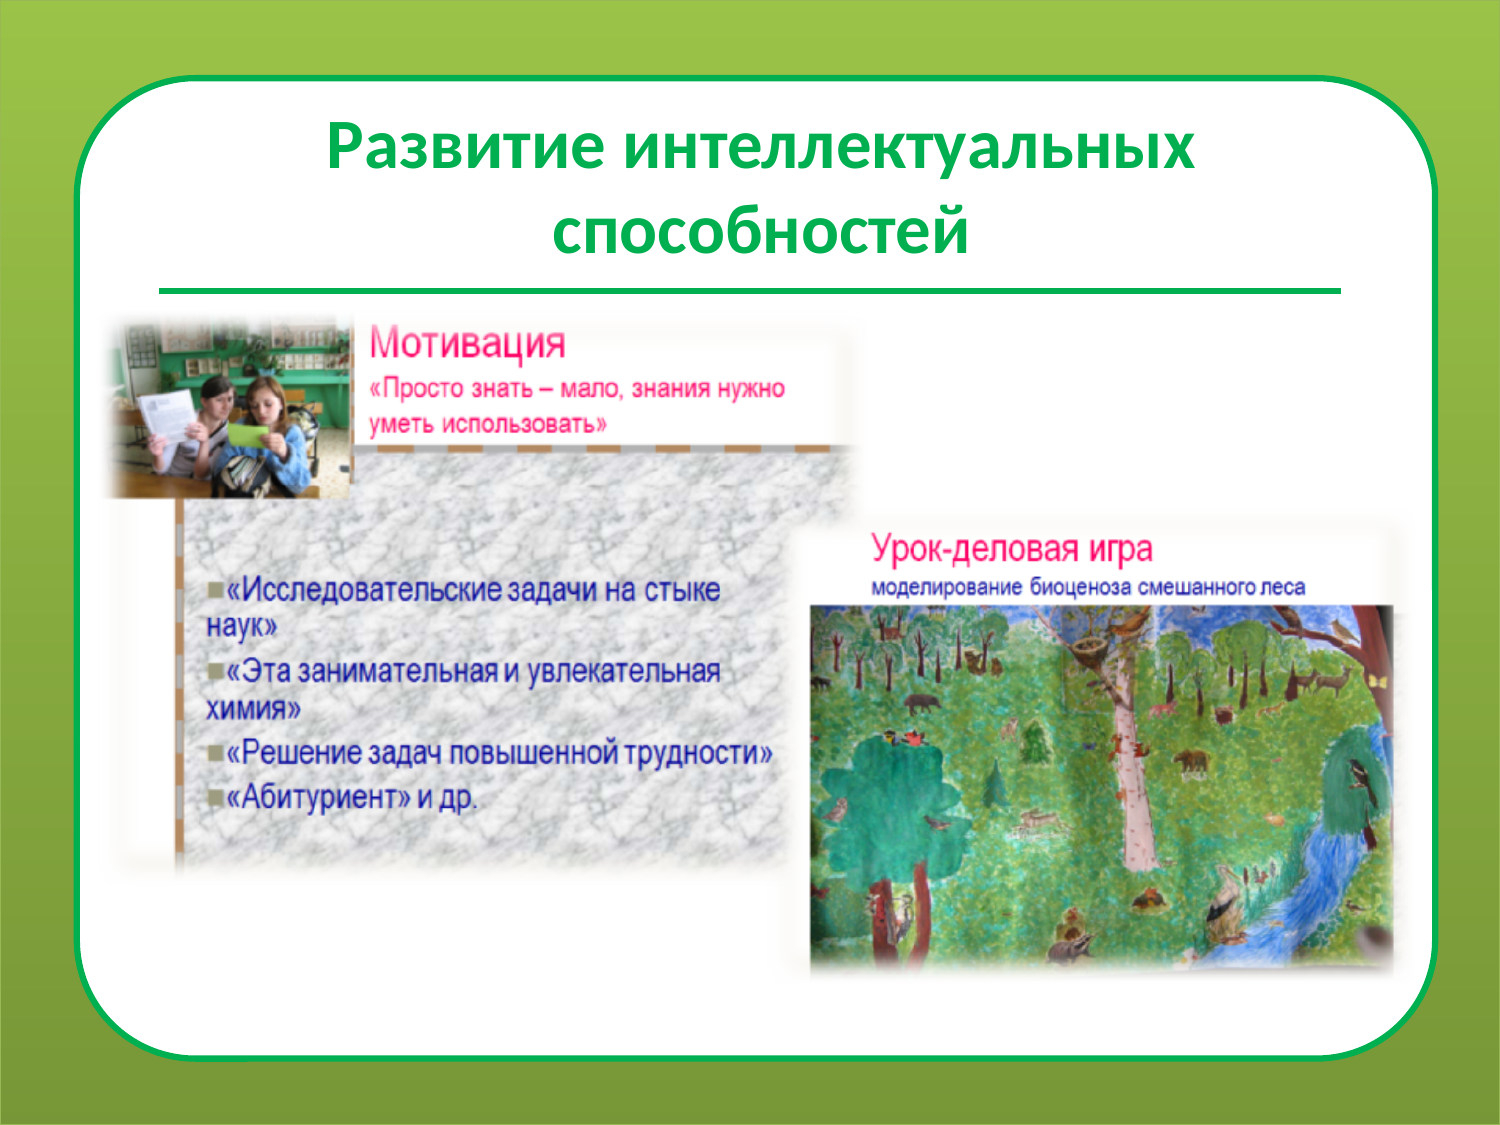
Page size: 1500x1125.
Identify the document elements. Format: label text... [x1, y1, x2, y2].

text_box [0, 0, 1500, 1125]
picture [98, 310, 1413, 982]
text_box [74, 122, 1438, 1061]
text_box [141, 76, 1371, 89]
text_box Развитие интеллектуальных способностей [100, 89, 1424, 275]
